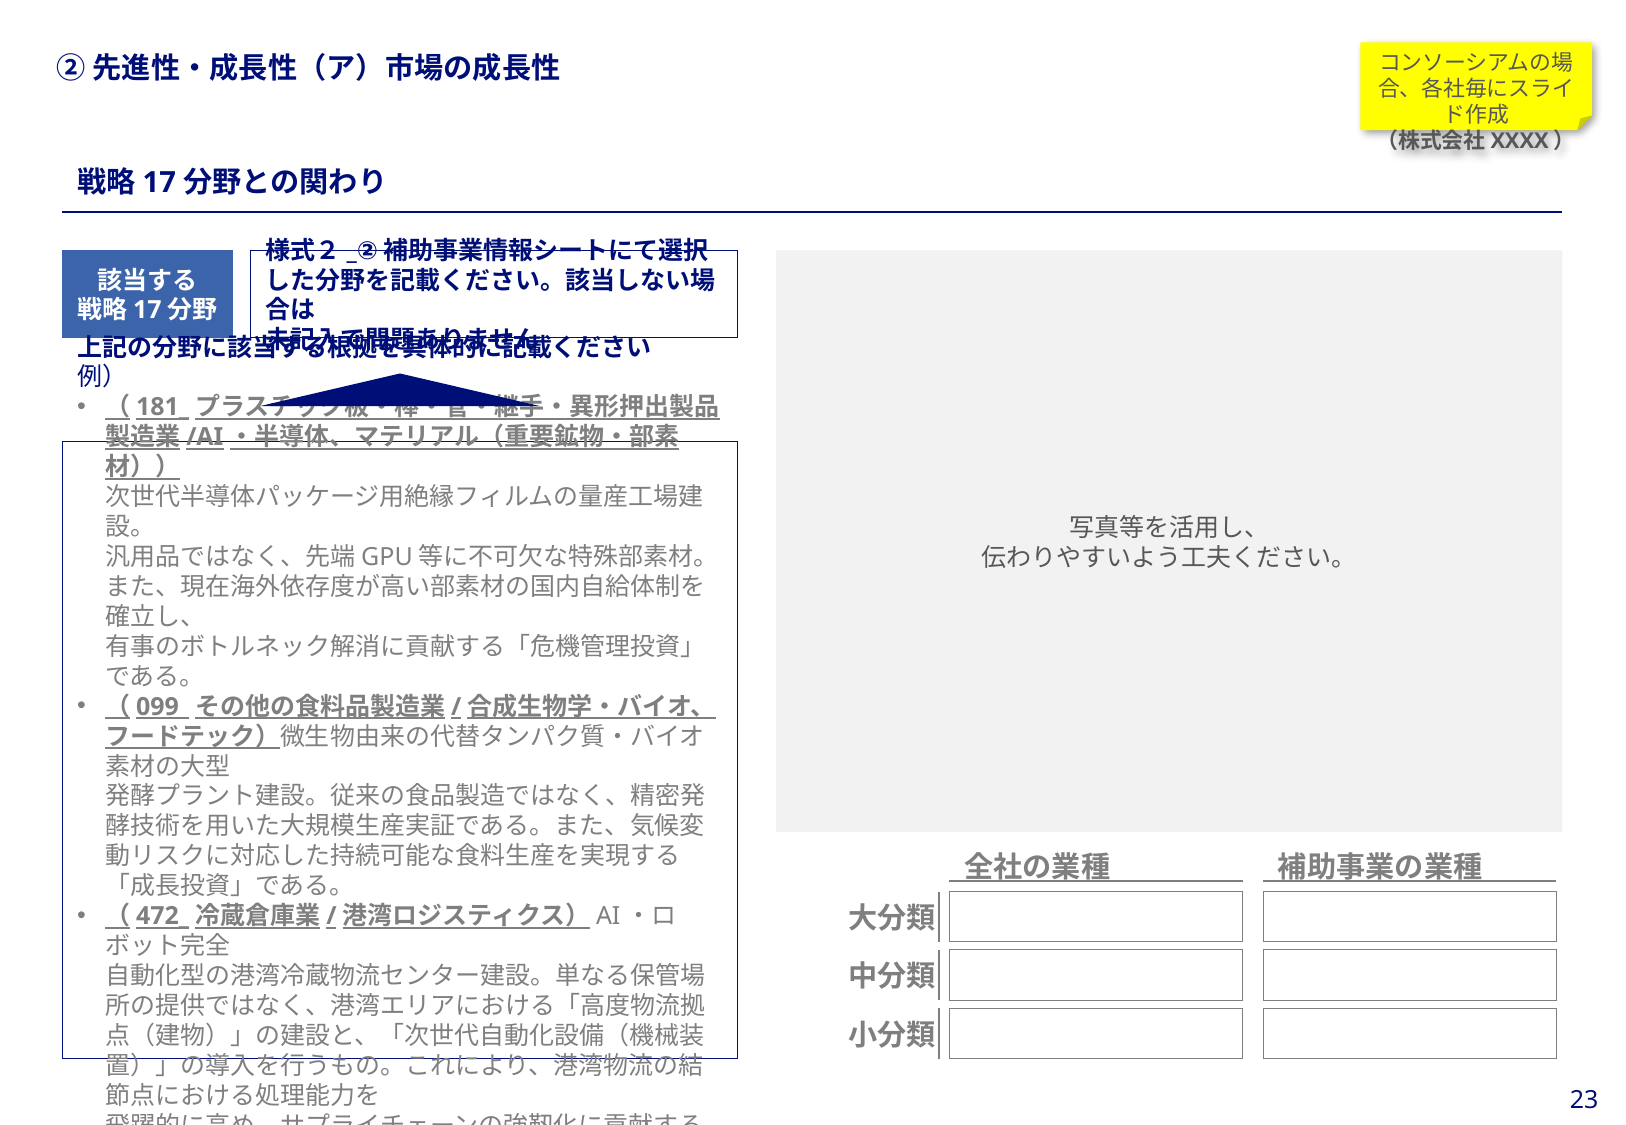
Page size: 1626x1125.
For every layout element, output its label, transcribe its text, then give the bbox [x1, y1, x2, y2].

text_box 該当する 戦略17分野 [62, 250, 233, 338]
text_box [949, 949, 1243, 1001]
text_box 上記の分野に該当する根拠を具体的に記載ください 例） （181_プラスチック板・棒・管・継手・異形押出製品製造業/AI・半導体、マテリアル（重要鉱物・部素材）） 次世代半導体パッケージ用絶縁フィルムの量産工場建設。 汎用品ではなく、先端GPU等に不可欠な特殊部素材。また、現在海外依存度が高い部素材の国内自給体制を確立し、 有事のボトルネック解消に貢献する「危機管理投資」である。 （099_その他の食料品製造業/合成生物学・バイオ、フードテック）微生物由来の代替タンパク質・バイオ素材の大型 発酵プラント建設。従来の食品製造ではなく、精密発酵技術を用いた大規模生産実証である。また、気候変動リスクに対応した持続可能な食料生産を実現する「成長投資」である。 （472_冷蔵倉庫業/港湾ロジスティクス）AI・ロボット完全 自動化型の港湾冷蔵物流センター建設。単なる保管場所の提供ではなく、港湾エリアにおける「高度物流拠点（建物）」の建設と、「次世代自動化設備（機械装置）」の導入を行うもの。これにより、港湾物流の結節点における処理能力を 飛躍的に高め、サプライチェーンの強靭化に貢献する。 等 [62, 441, 738, 1059]
text_box [1263, 1008, 1557, 1059]
text_box 様式２_②補助事業情報シートにて選択した分野を記載ください。該当しない場合は 未記入で問題ありません [250, 250, 738, 338]
list ②先進性・成長性（ア）市場の成長性 [32, 42, 1359, 90]
text_box [1263, 891, 1557, 942]
text_box 写真等を活用し、 伝わりやすいよう工夫ください。 [775, 249, 1563, 833]
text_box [845, 1008, 939, 1059]
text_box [1263, 849, 1557, 882]
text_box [62, 149, 1563, 213]
text_box [949, 891, 1243, 942]
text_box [949, 849, 1243, 882]
text_box [1263, 949, 1557, 1001]
text_box [259, 372, 541, 407]
text_box [949, 1008, 1243, 1059]
text_box コンソーシアムの場合、各社毎にスライド作成 （株式会社XXXX） [1359, 41, 1594, 132]
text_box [845, 949, 939, 1001]
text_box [845, 891, 939, 942]
